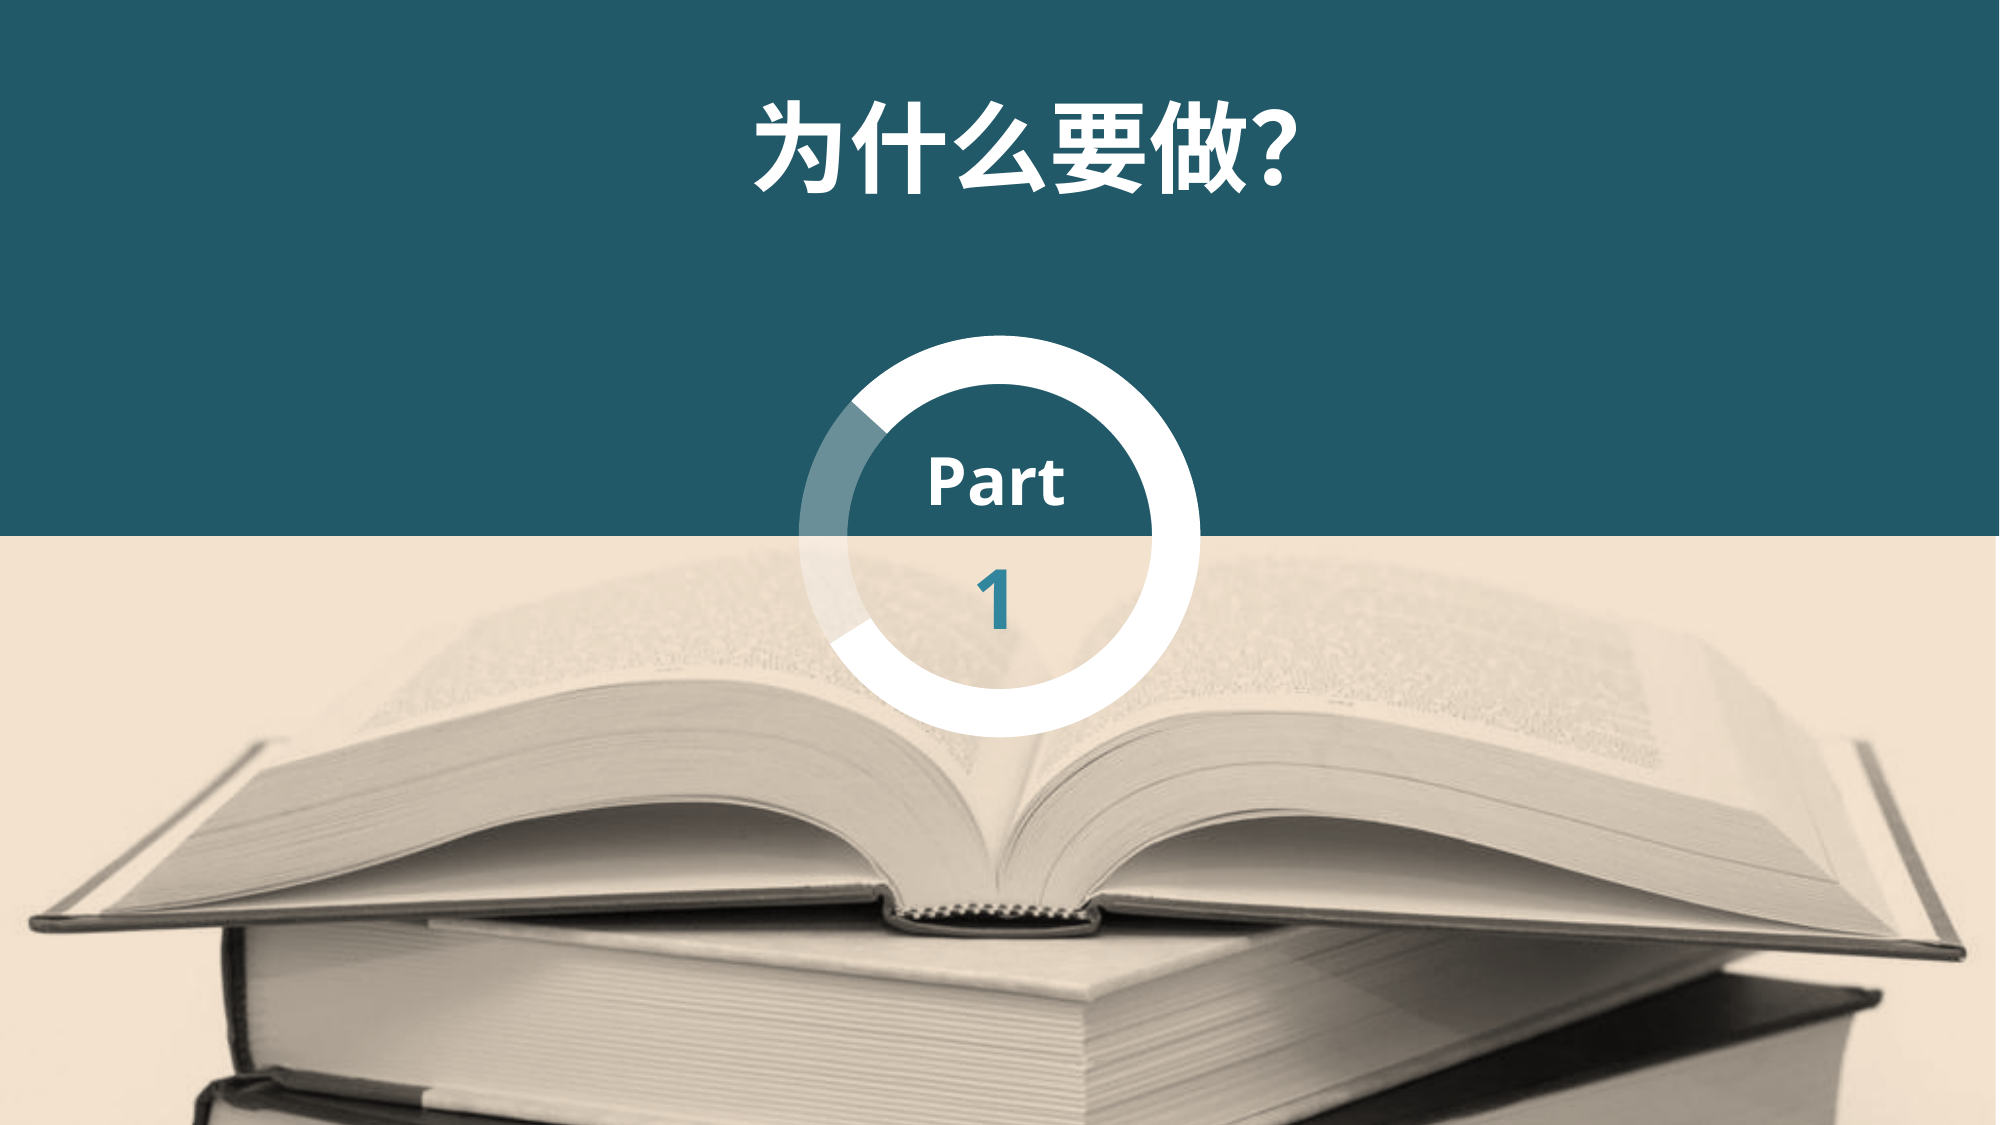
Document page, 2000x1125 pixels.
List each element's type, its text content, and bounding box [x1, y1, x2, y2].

text_box 为什么要做？ [686, 78, 1313, 213]
